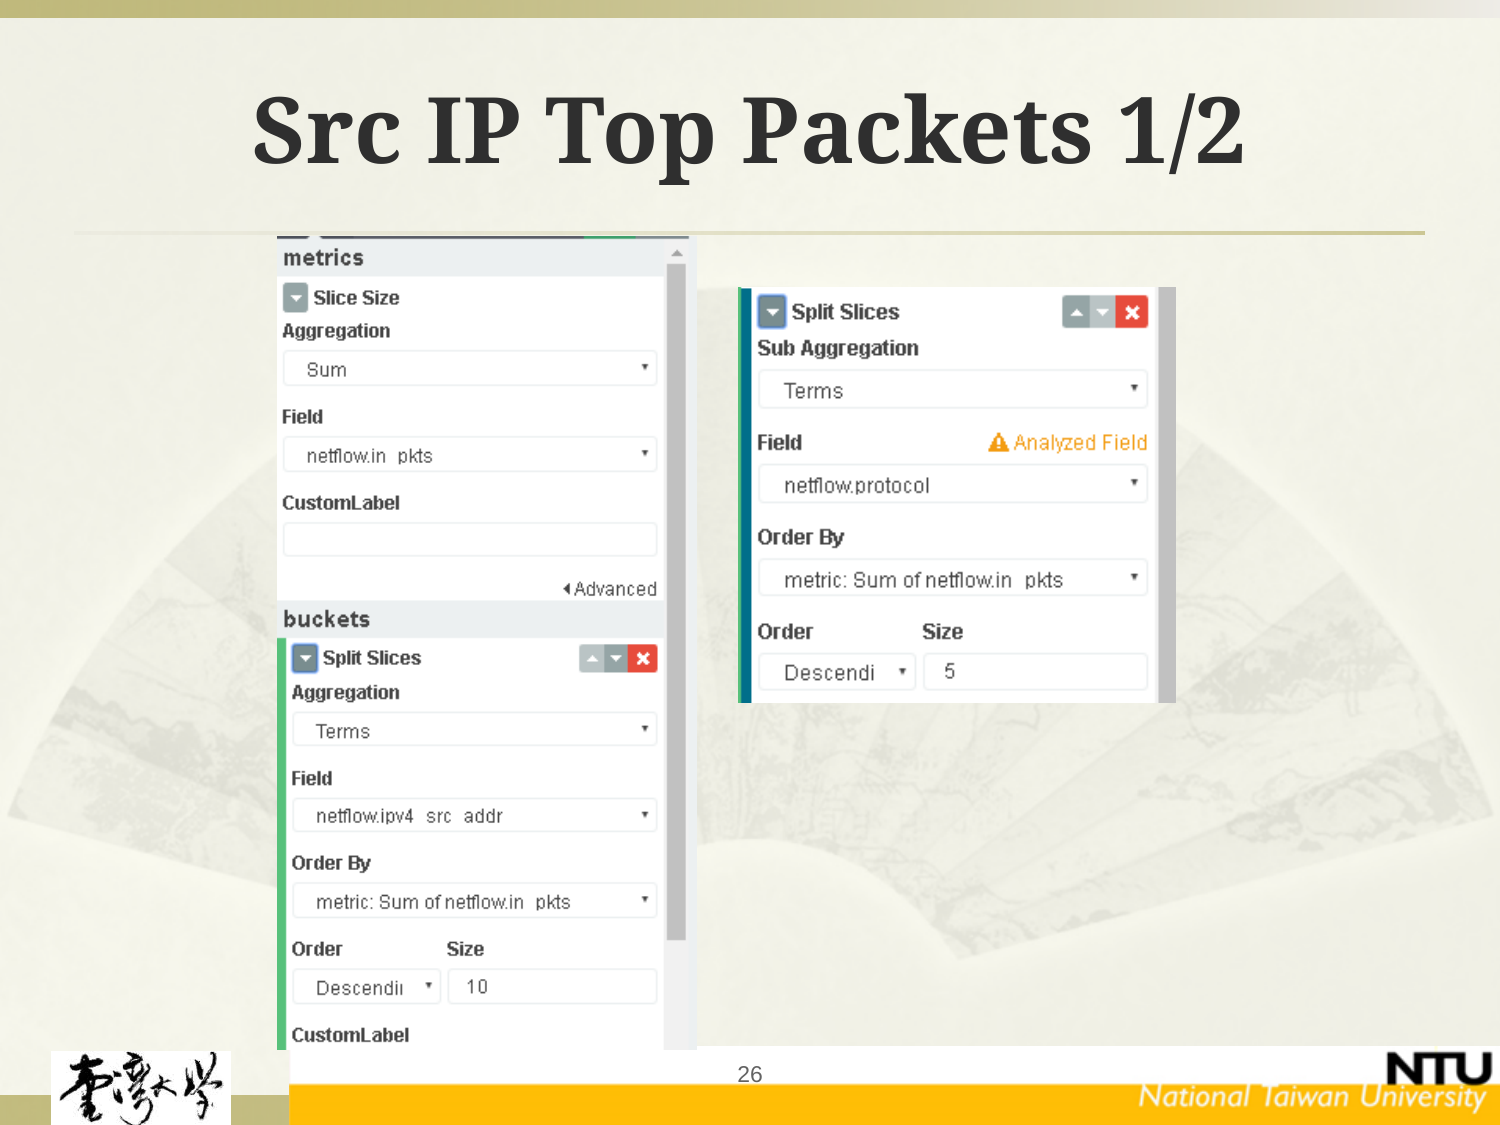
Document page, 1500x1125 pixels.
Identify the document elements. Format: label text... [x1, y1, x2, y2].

picture [51, 1051, 231, 1125]
slide_number 26 [675, 1050, 825, 1097]
title Src IP Top Packets 1/2 [75, 45, 1425, 209]
picture [737, 286, 1176, 703]
picture [276, 236, 1500, 1125]
